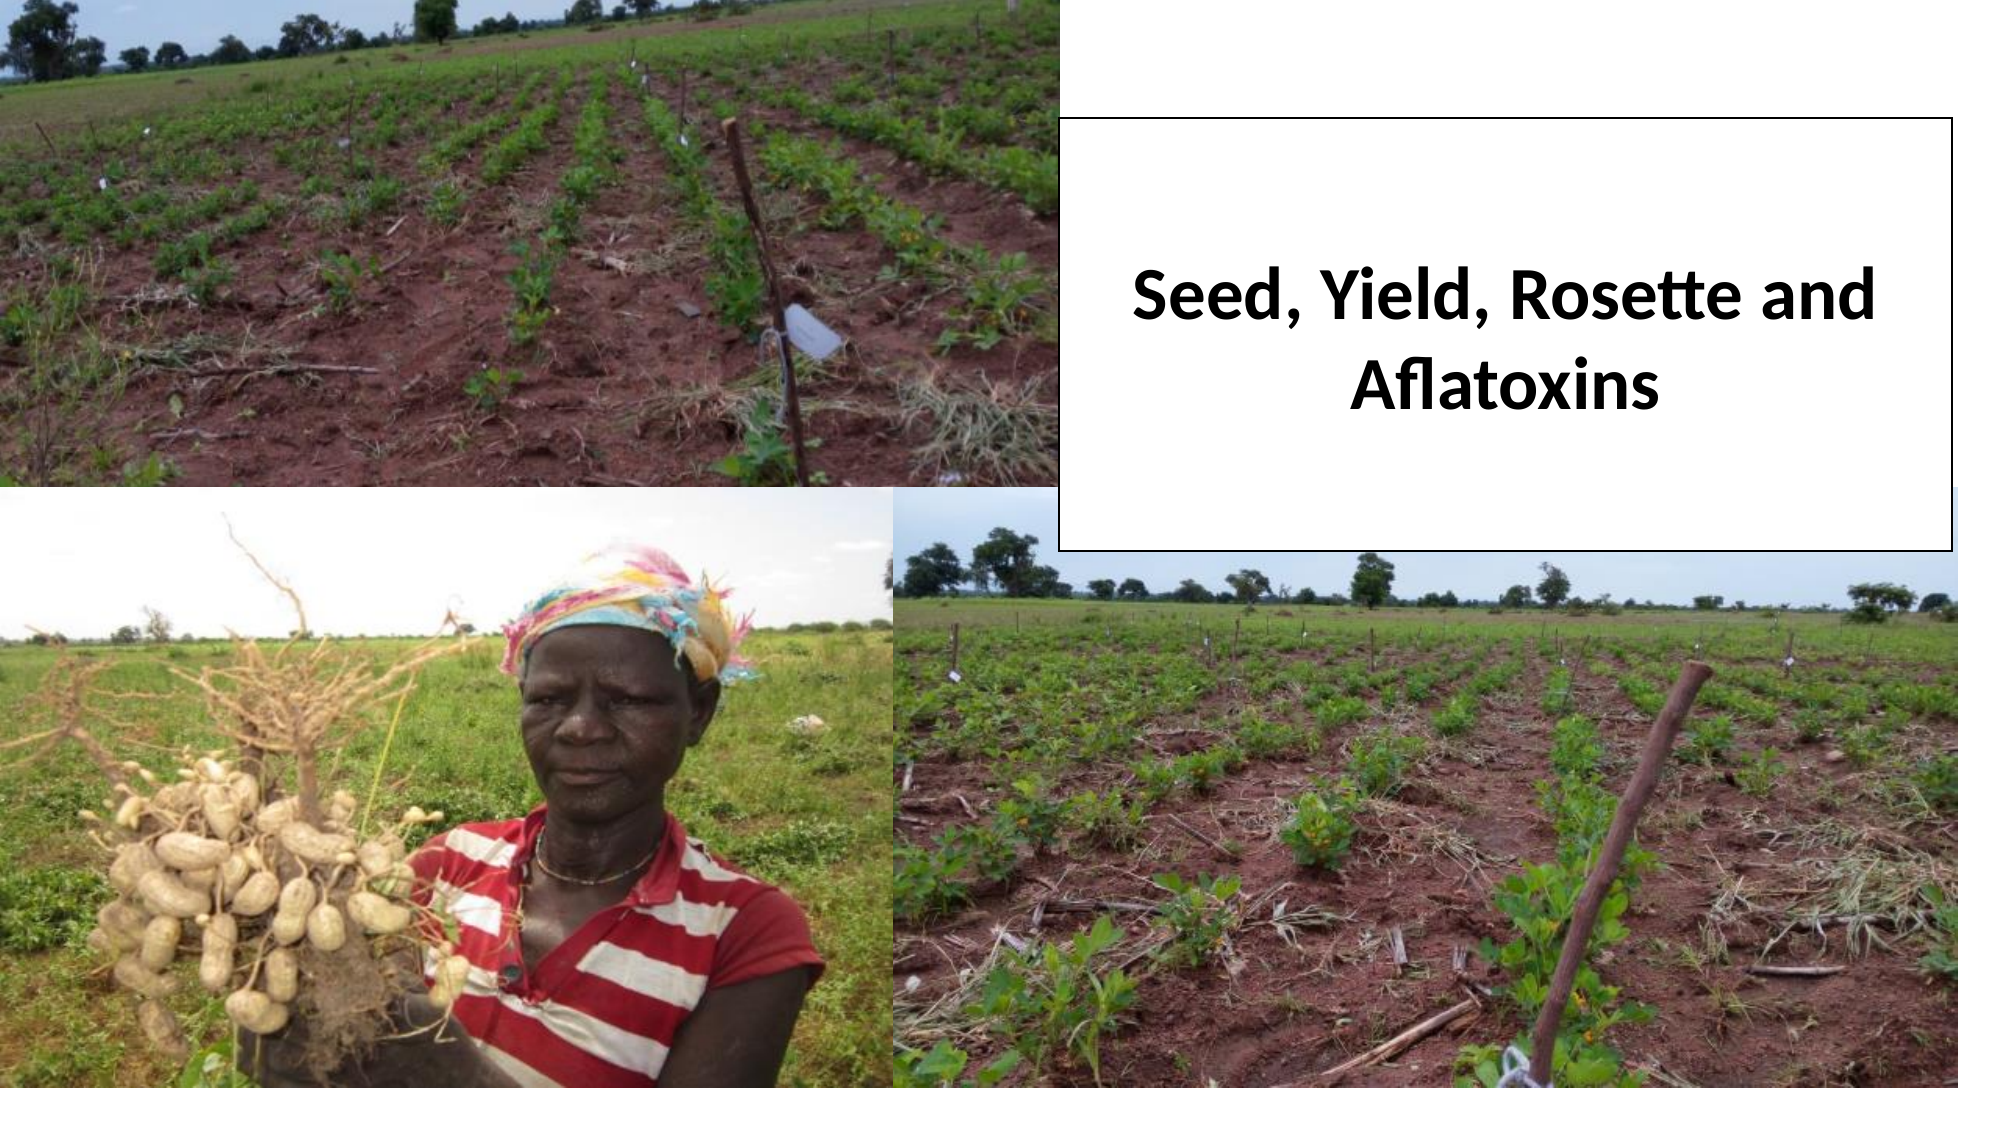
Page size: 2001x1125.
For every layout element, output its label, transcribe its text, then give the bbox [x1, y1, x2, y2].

text_box Seed, Yield, Rosette and Aflatoxins [1060, 117, 1953, 487]
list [0, 0, 1060, 487]
picture [0, 487, 1958, 1088]
